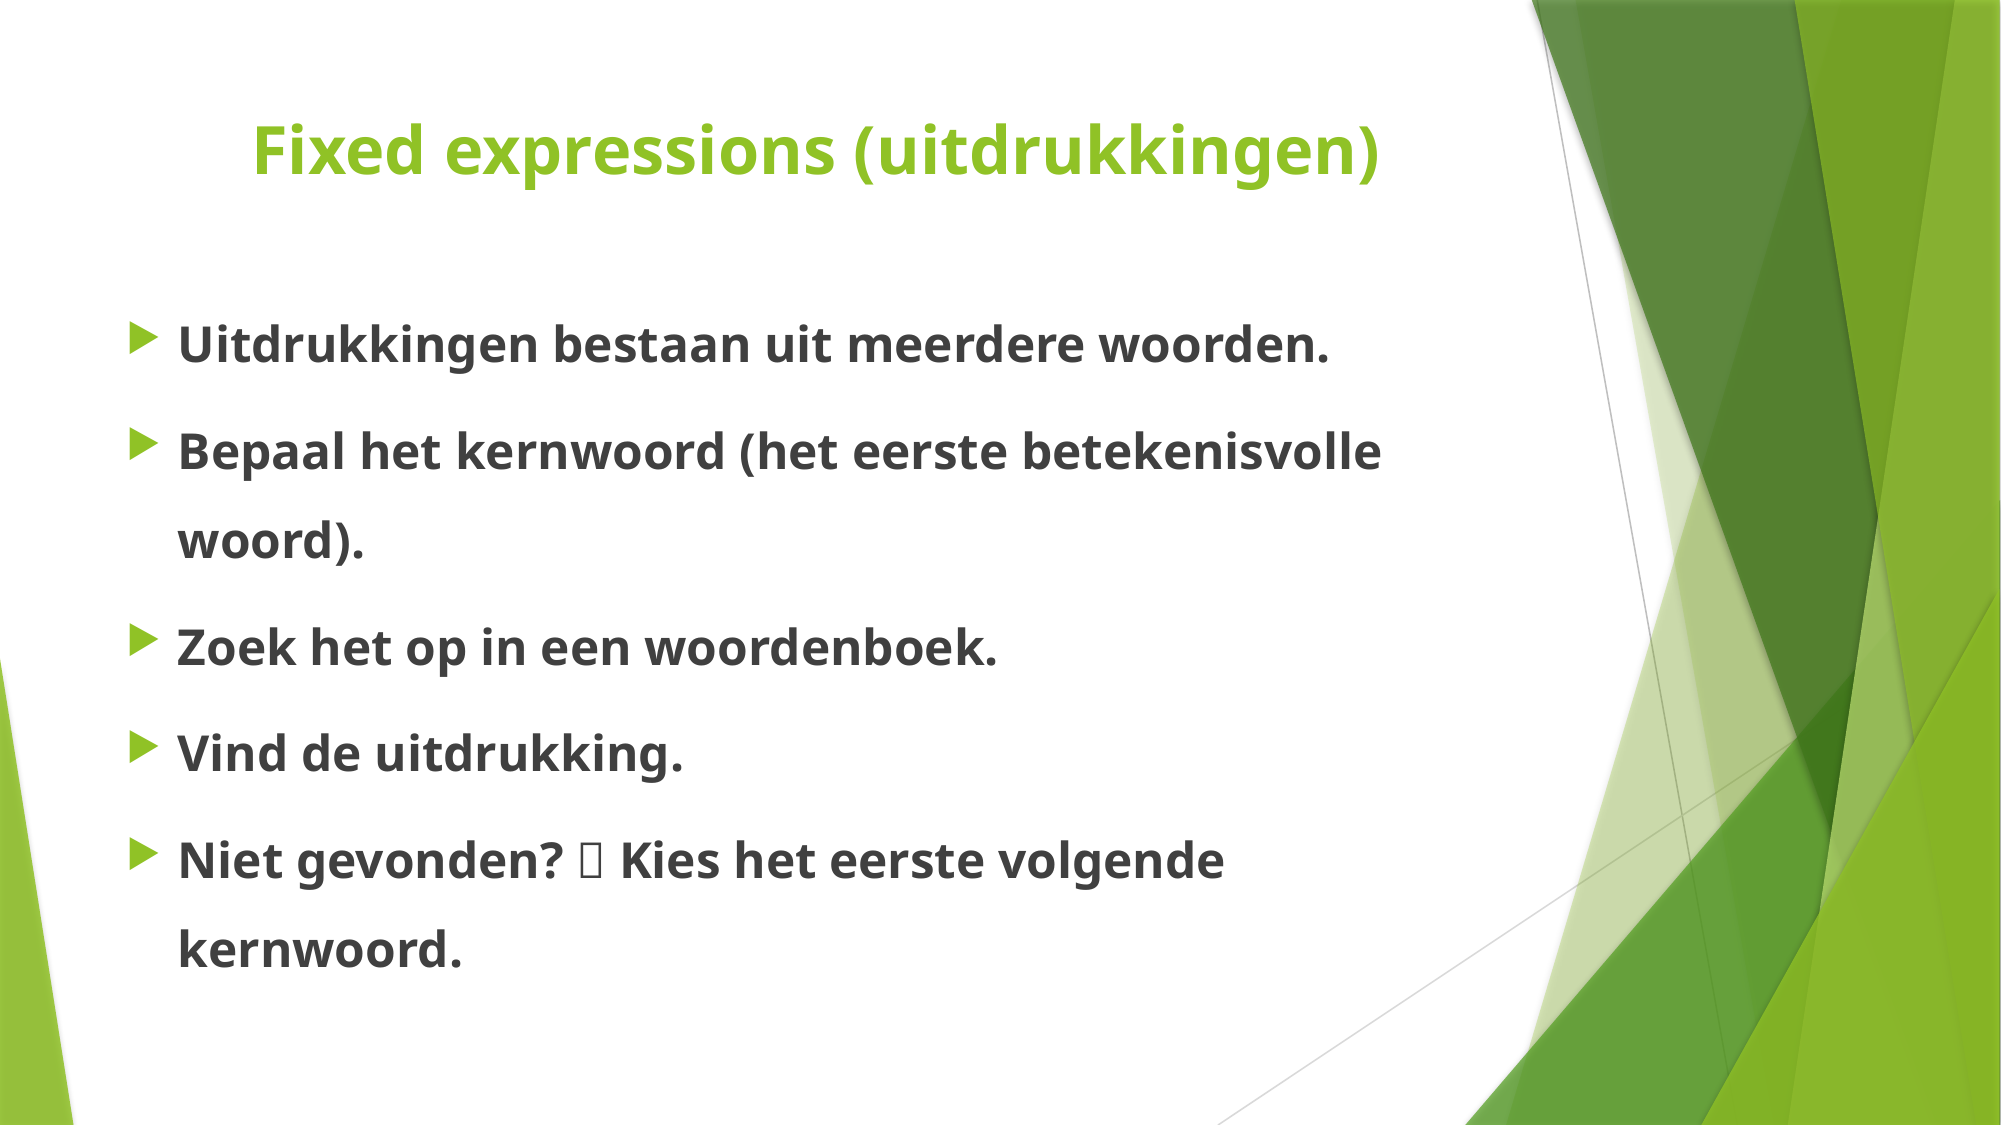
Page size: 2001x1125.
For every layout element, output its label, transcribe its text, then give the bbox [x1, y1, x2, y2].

title Fixed expressions (uitdrukkingen) [111, 99, 1522, 317]
list Uitdrukkingen bestaan uit meerdere woorden. Bepaal het kernwoord (het eerste betekenisvolle woord). Zoek het op in een woordenboek. Vind de uitdrukking. Niet gevonden?  Kies het eerste volgende kernwoord. [111, 276, 1496, 991]
